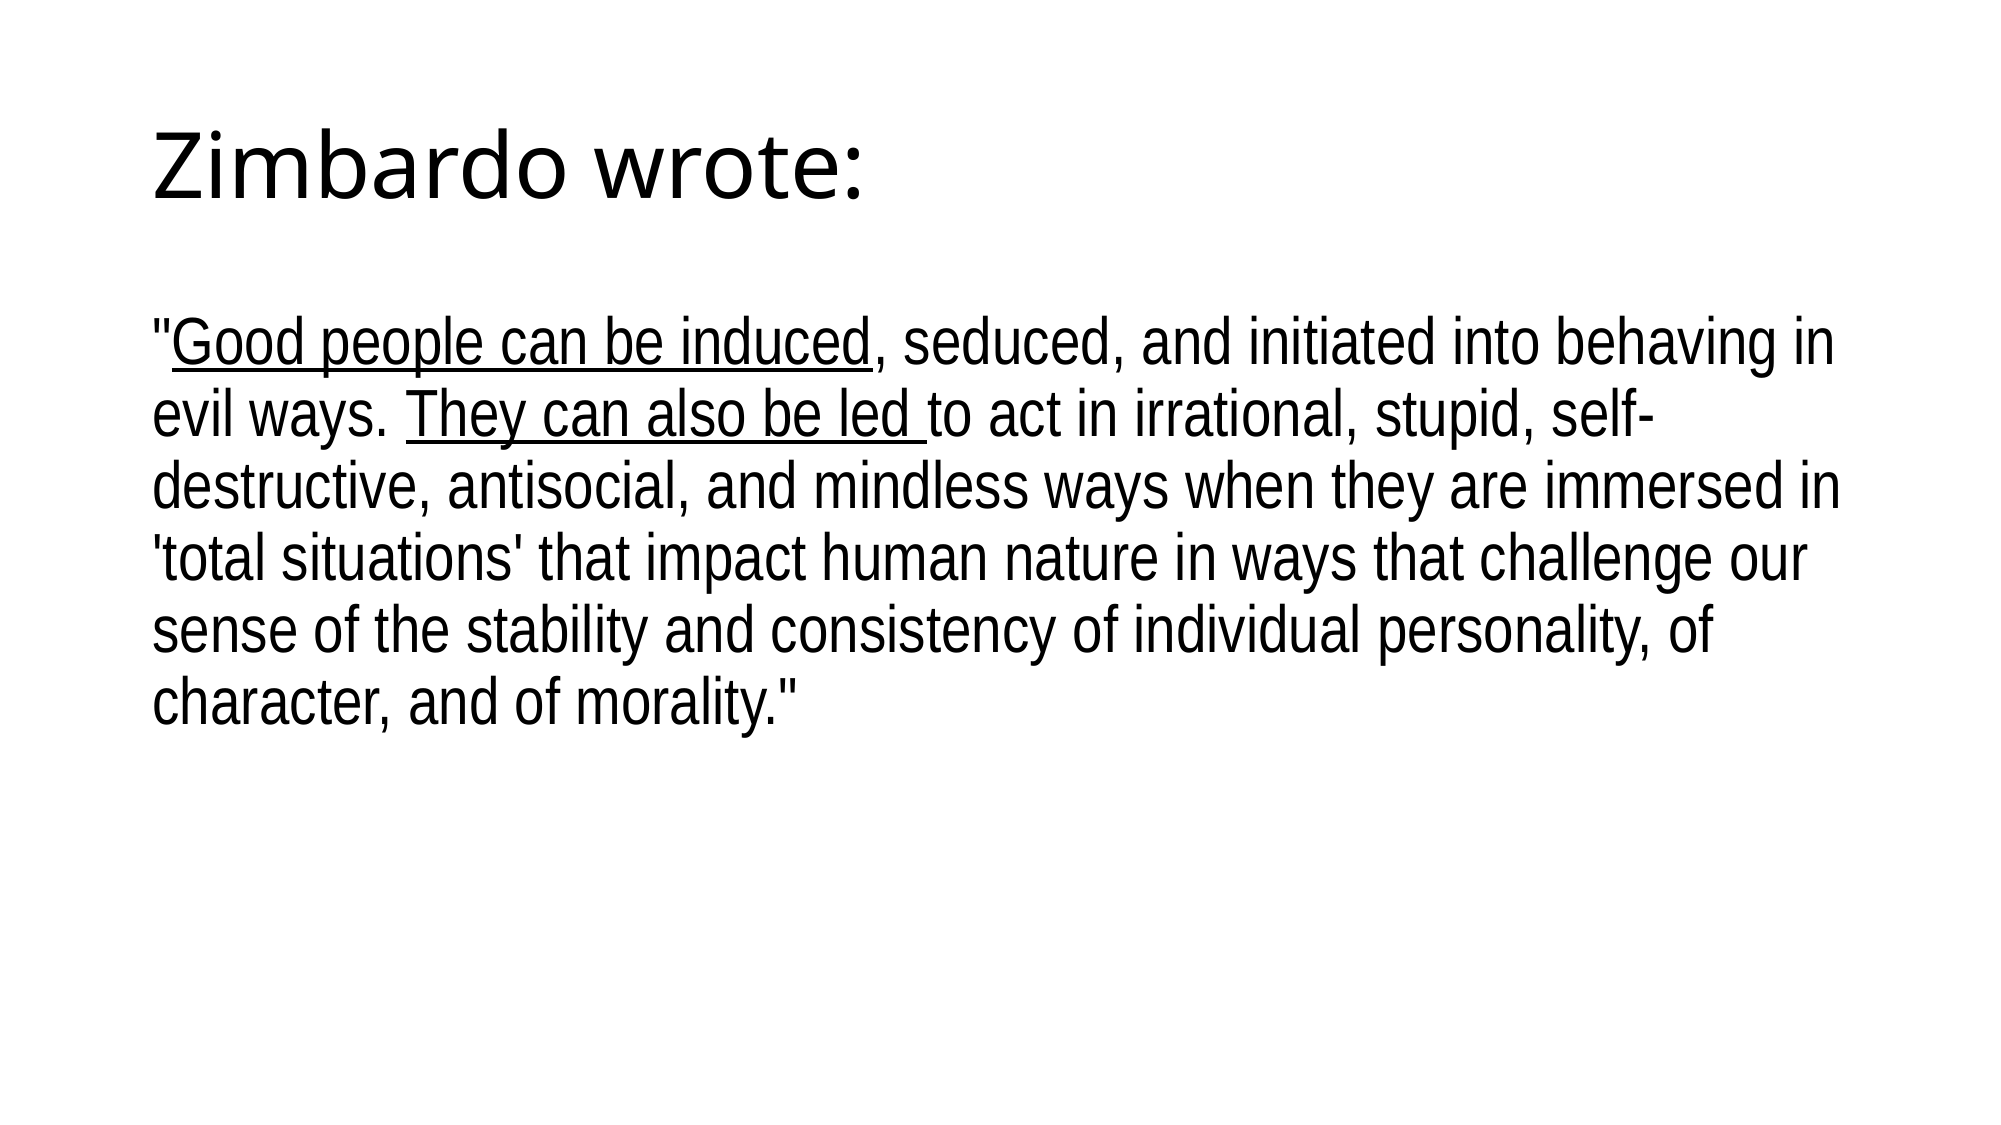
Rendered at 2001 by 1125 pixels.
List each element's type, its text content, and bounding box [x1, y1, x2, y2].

title Zimbardo wrote: [137, 59, 1863, 278]
list "Good people can be induced, seduced, and initiated into behaving in evil ways. They can also be led to act in irrational, stupid, self-destructive, antisocial, and mindless ways when they are immersed in 'total situations' that impact human nature in ways that challenge our sense of the stability and consistency of individual personality, of character, and of morality." [137, 299, 1863, 1014]
